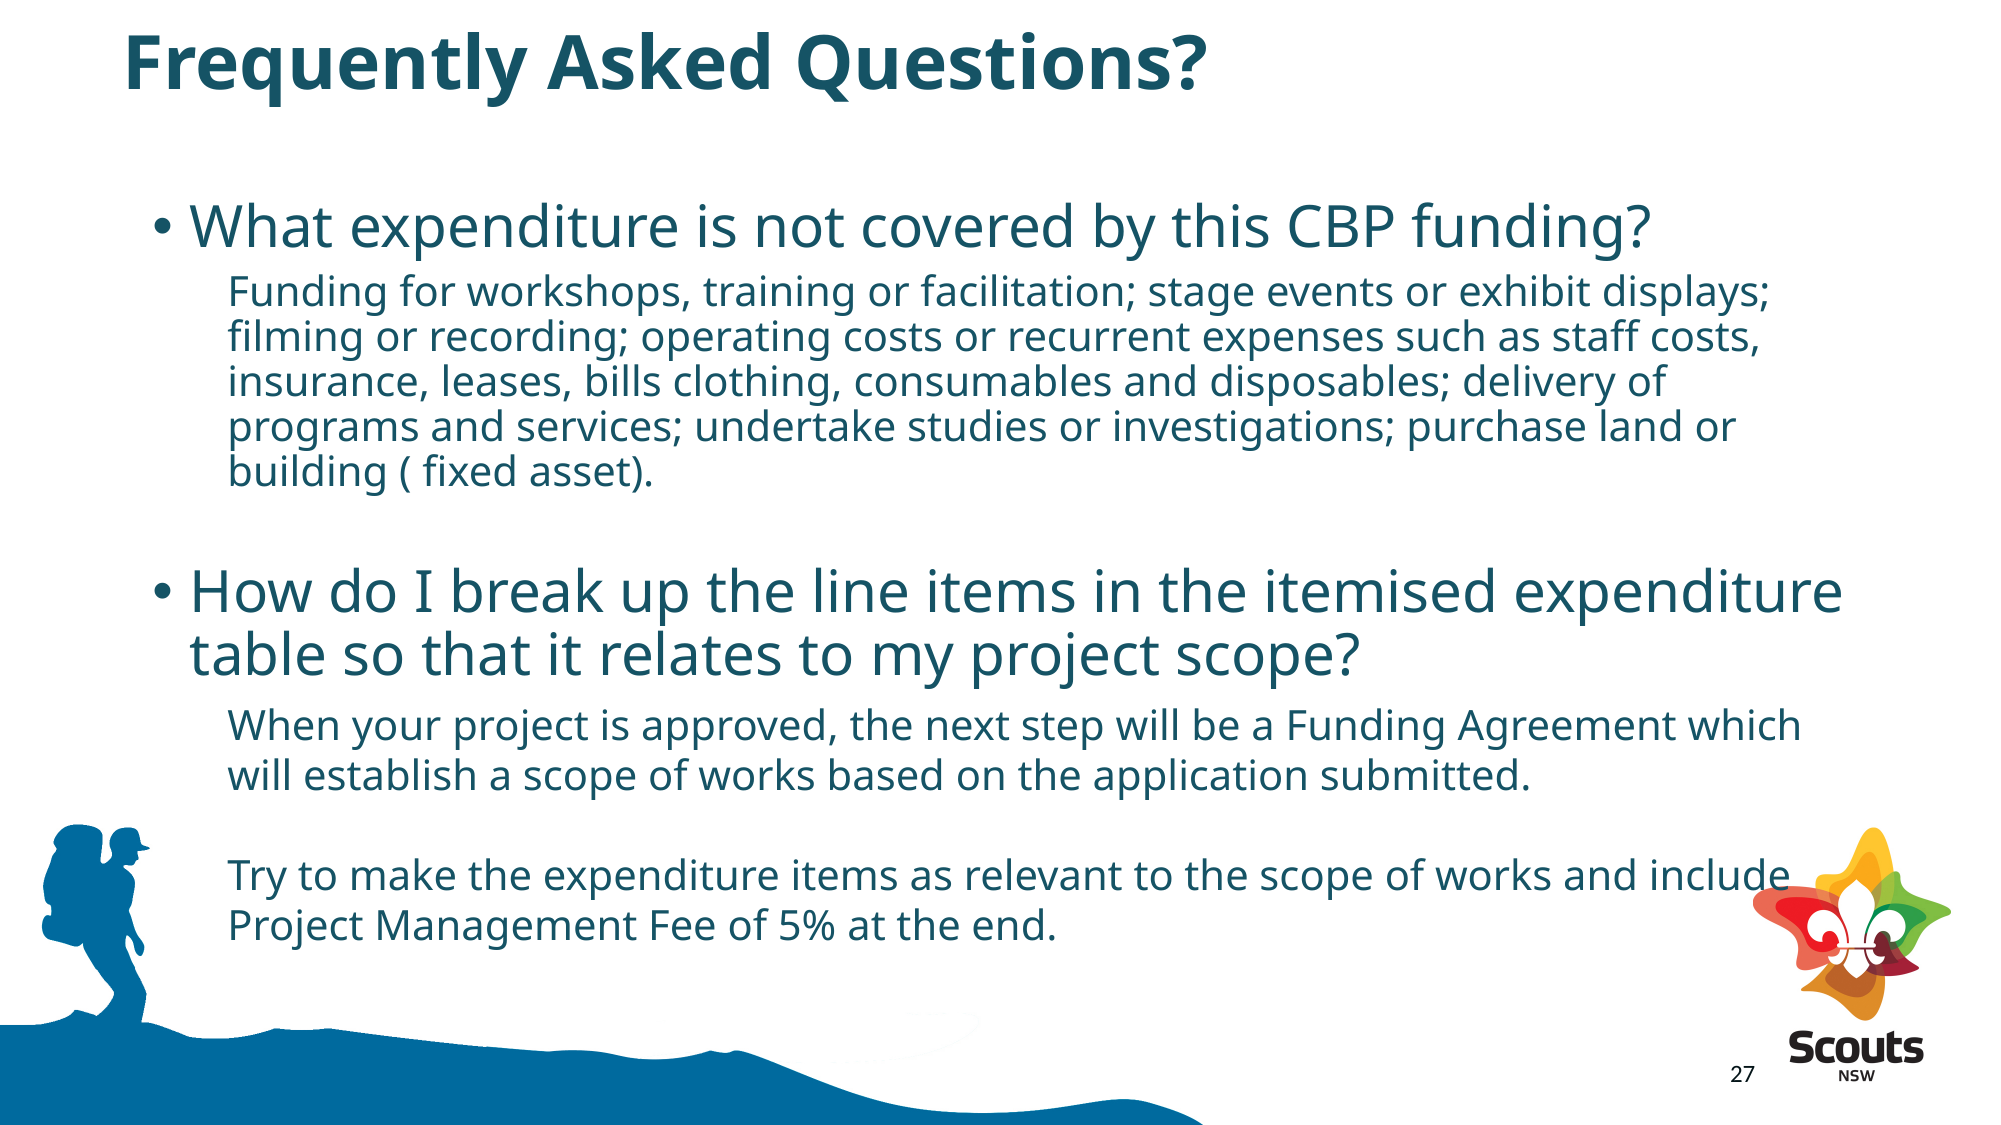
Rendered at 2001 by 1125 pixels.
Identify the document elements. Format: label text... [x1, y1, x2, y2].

picture [0, 0, 2001, 1125]
title Frequently Asked Questions? [107, 0, 1893, 130]
slide_number 27 [1320, 1042, 1771, 1103]
picture [124, 862, 137, 931]
picture [126, 937, 137, 970]
list What expenditure is not covered by this CBP funding? Funding for workshops, training or facilitation; stage events or exhibit displays; filming or recording; operating costs or recurrent expenses such as staff costs, insurance, leases, bills clothing, consumables and disposables; delivery of programs and services; undertake studies or investigations; purchase land or building ( fixed asset). How do I break up the line items in the itemised expenditure table so that it relates to my project scope? When your project is approved, the next step will be a Funding Agreement which will establish a scope of works based on the application submitted. Try to make the expenditure items as relevant to the scope of works and include Project Management Fee of 5% at the end. [137, 189, 1863, 1014]
